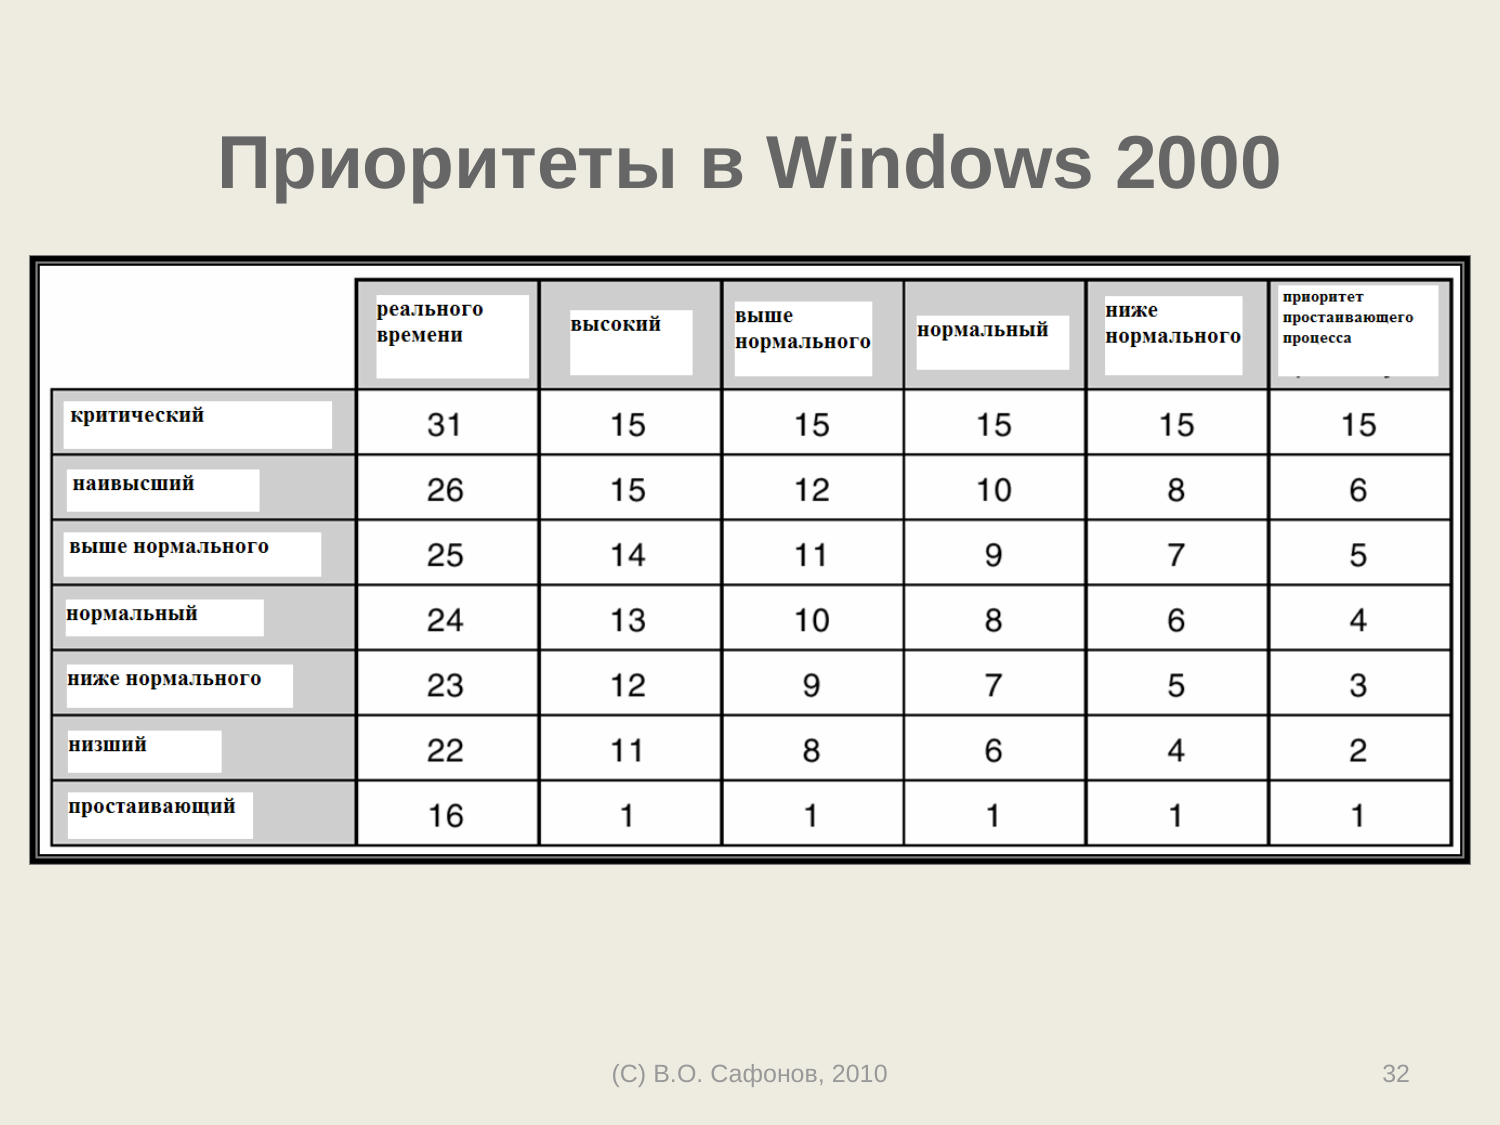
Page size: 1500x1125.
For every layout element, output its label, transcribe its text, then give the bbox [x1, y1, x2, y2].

picture [29, 255, 1471, 866]
text_box 32 [1074, 1042, 1425, 1103]
text_box (C) В.О. Сафонов, 2010 [512, 1042, 988, 1103]
title Приоритеты в Windows 2000 [74, 49, 1426, 255]
